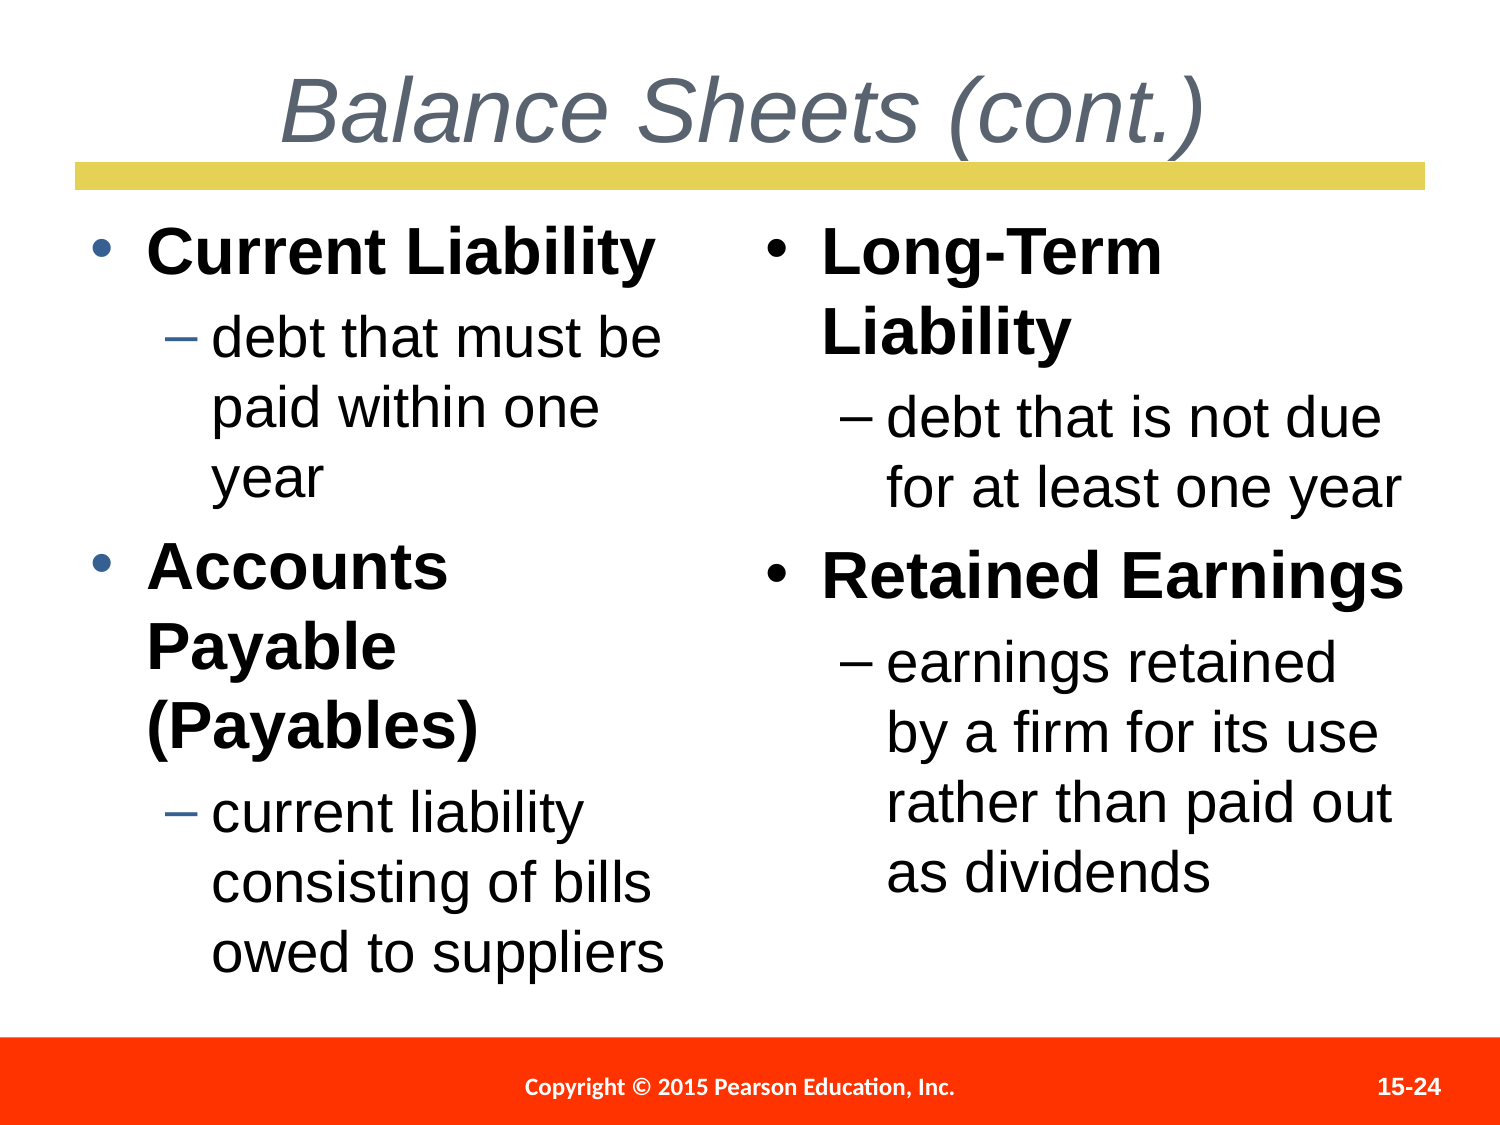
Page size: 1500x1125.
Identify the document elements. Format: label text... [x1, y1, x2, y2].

title Balance Sheets (cont.) [49, 12, 1438, 201]
list Current Liability debt that must be paid within one year Accounts Payable (Payables) current liability consisting of bills owed to suppliers [74, 199, 701, 1006]
text_box Long-Term Liability debt that is not due for at least one year Retained Earnings earnings retained by a firm for its use rather than paid out as dividends [749, 199, 1425, 1005]
